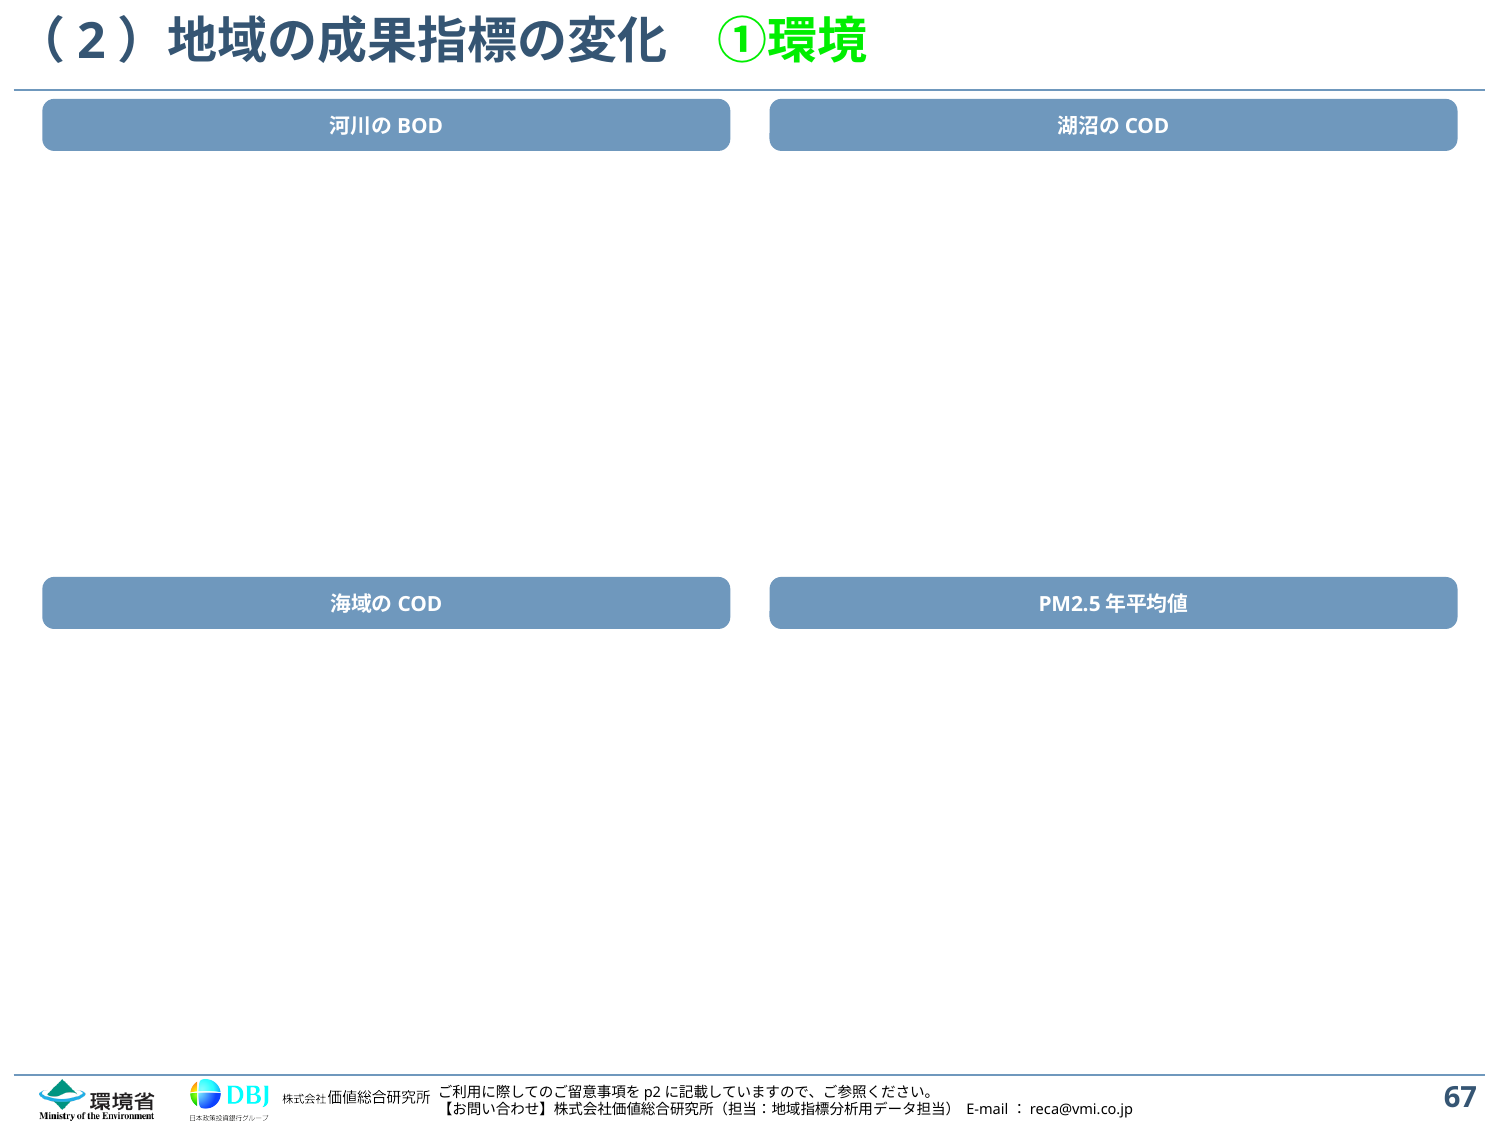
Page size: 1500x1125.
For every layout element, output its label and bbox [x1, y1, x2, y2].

text_box [769, 576, 1458, 629]
title [0, 0, 1500, 87]
picture [36, 1079, 157, 1124]
text_box [42, 98, 731, 151]
picture [186, 1076, 434, 1125]
text_box [769, 98, 1458, 151]
text_box [42, 576, 731, 629]
slide_number [1427, 1070, 1493, 1112]
